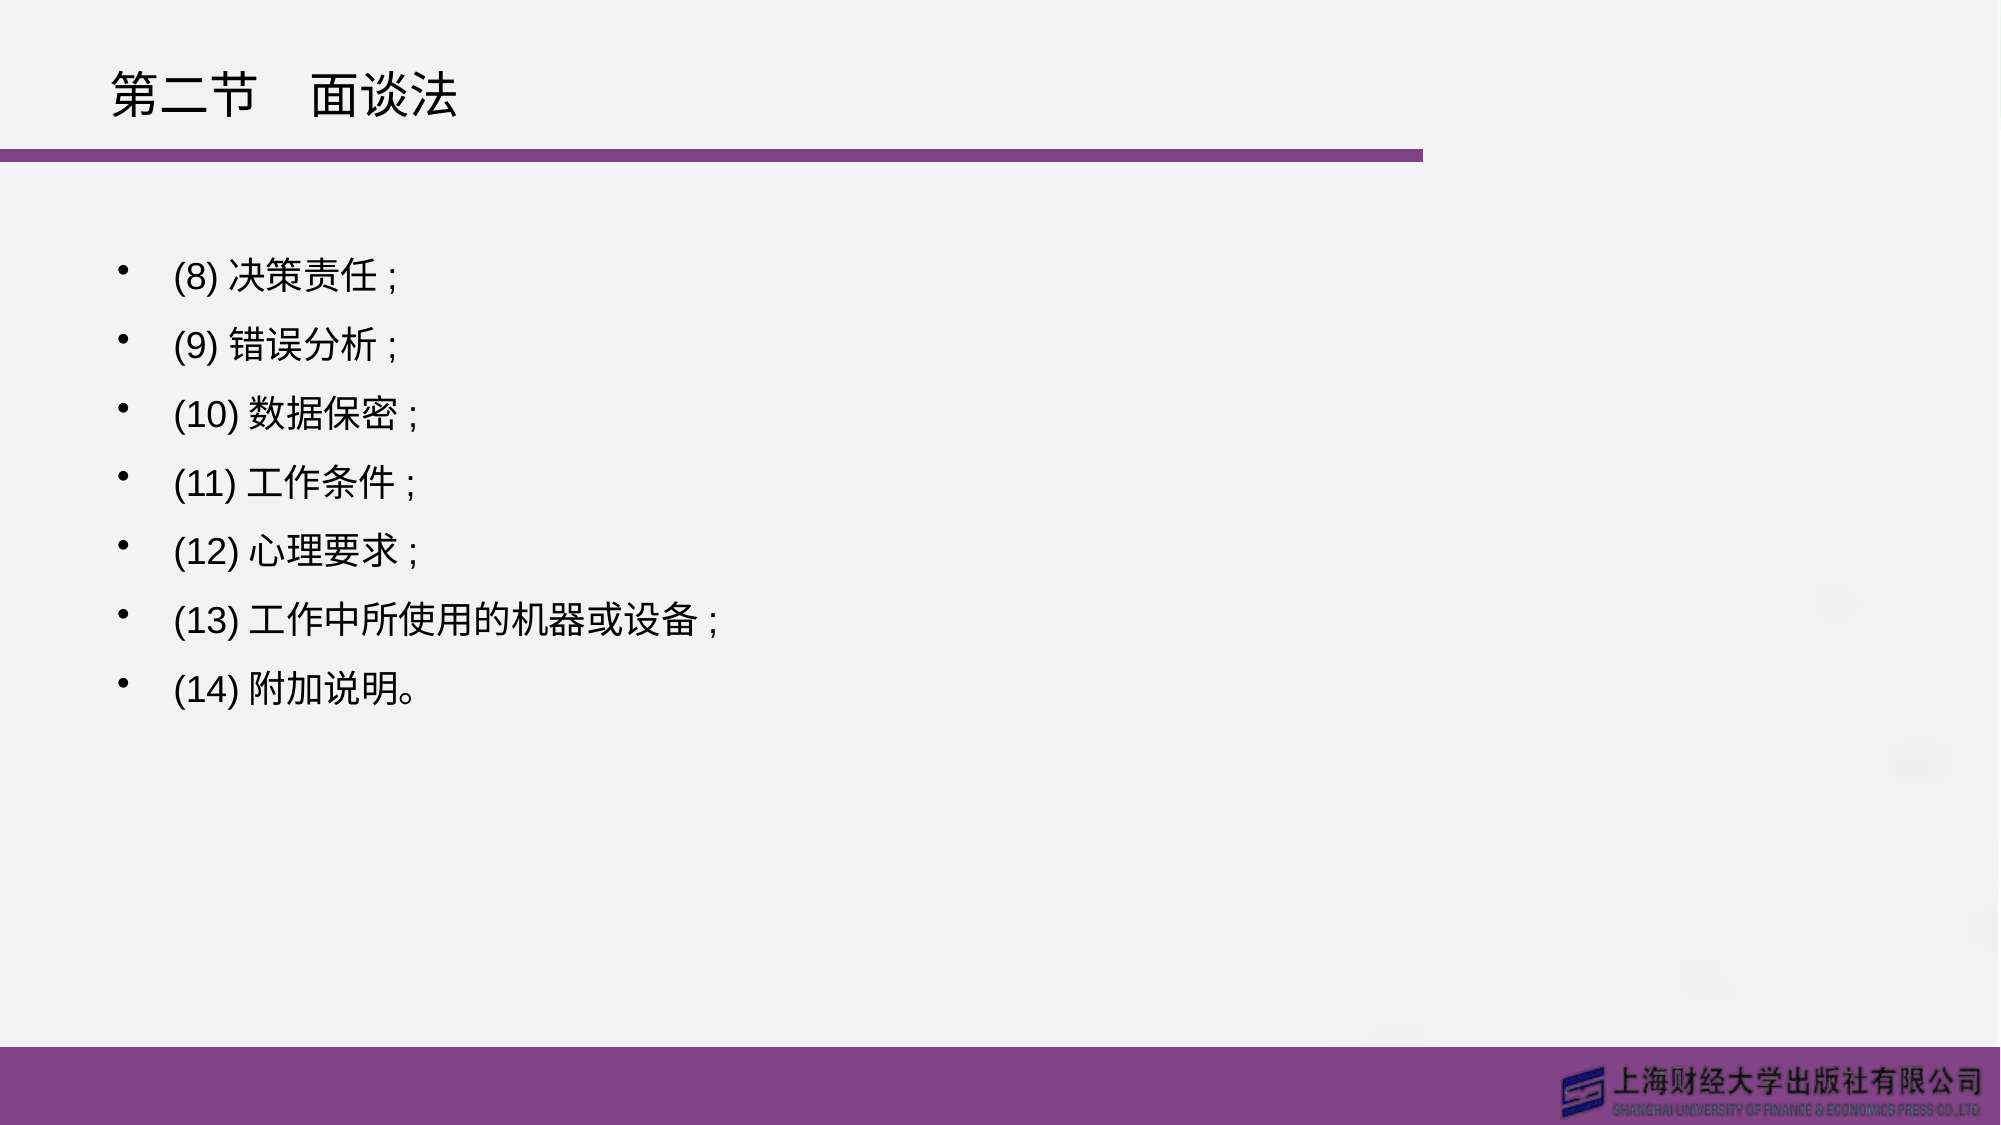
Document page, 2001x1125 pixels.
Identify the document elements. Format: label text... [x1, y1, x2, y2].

title 第二节 面谈法 [94, 42, 1451, 146]
list (8)决策责任; (9)错误分析; (10)数据保密; (11)工作条件; (12)心理要求; (13)工作中所使用的机器或设备; (14)附加说明。 [102, 233, 1898, 1032]
picture [0, 0, 2001, 1125]
